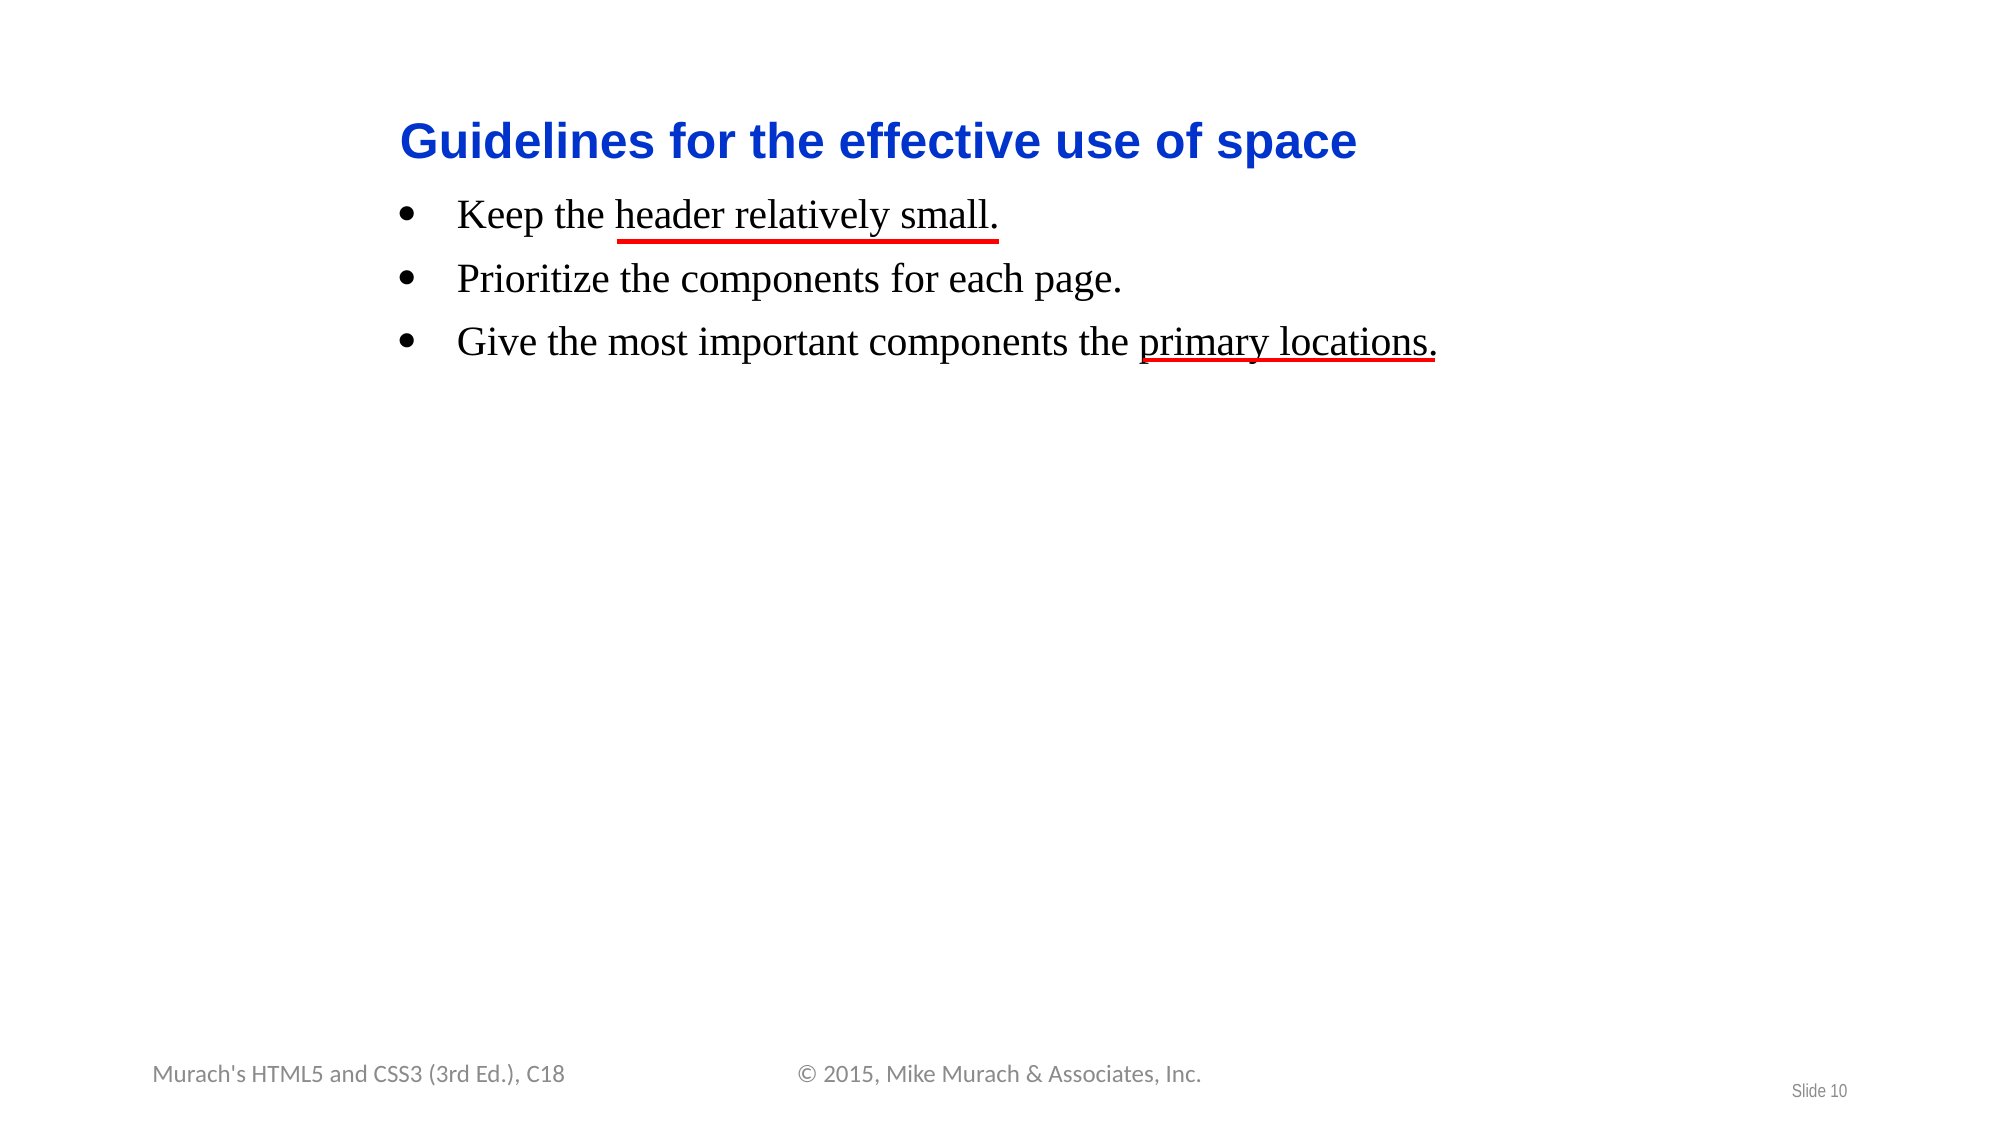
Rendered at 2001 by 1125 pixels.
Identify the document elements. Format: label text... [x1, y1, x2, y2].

slide_number Murach's HTML5 and CSS3 (3rd Ed.), C18 [137, 1042, 588, 1103]
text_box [399, 112, 1598, 187]
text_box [399, 187, 1598, 378]
footer © 2015, Mike Murach & Associates, Inc. [662, 1042, 1338, 1103]
slide_number Slide 10 [1412, 1042, 1863, 1103]
